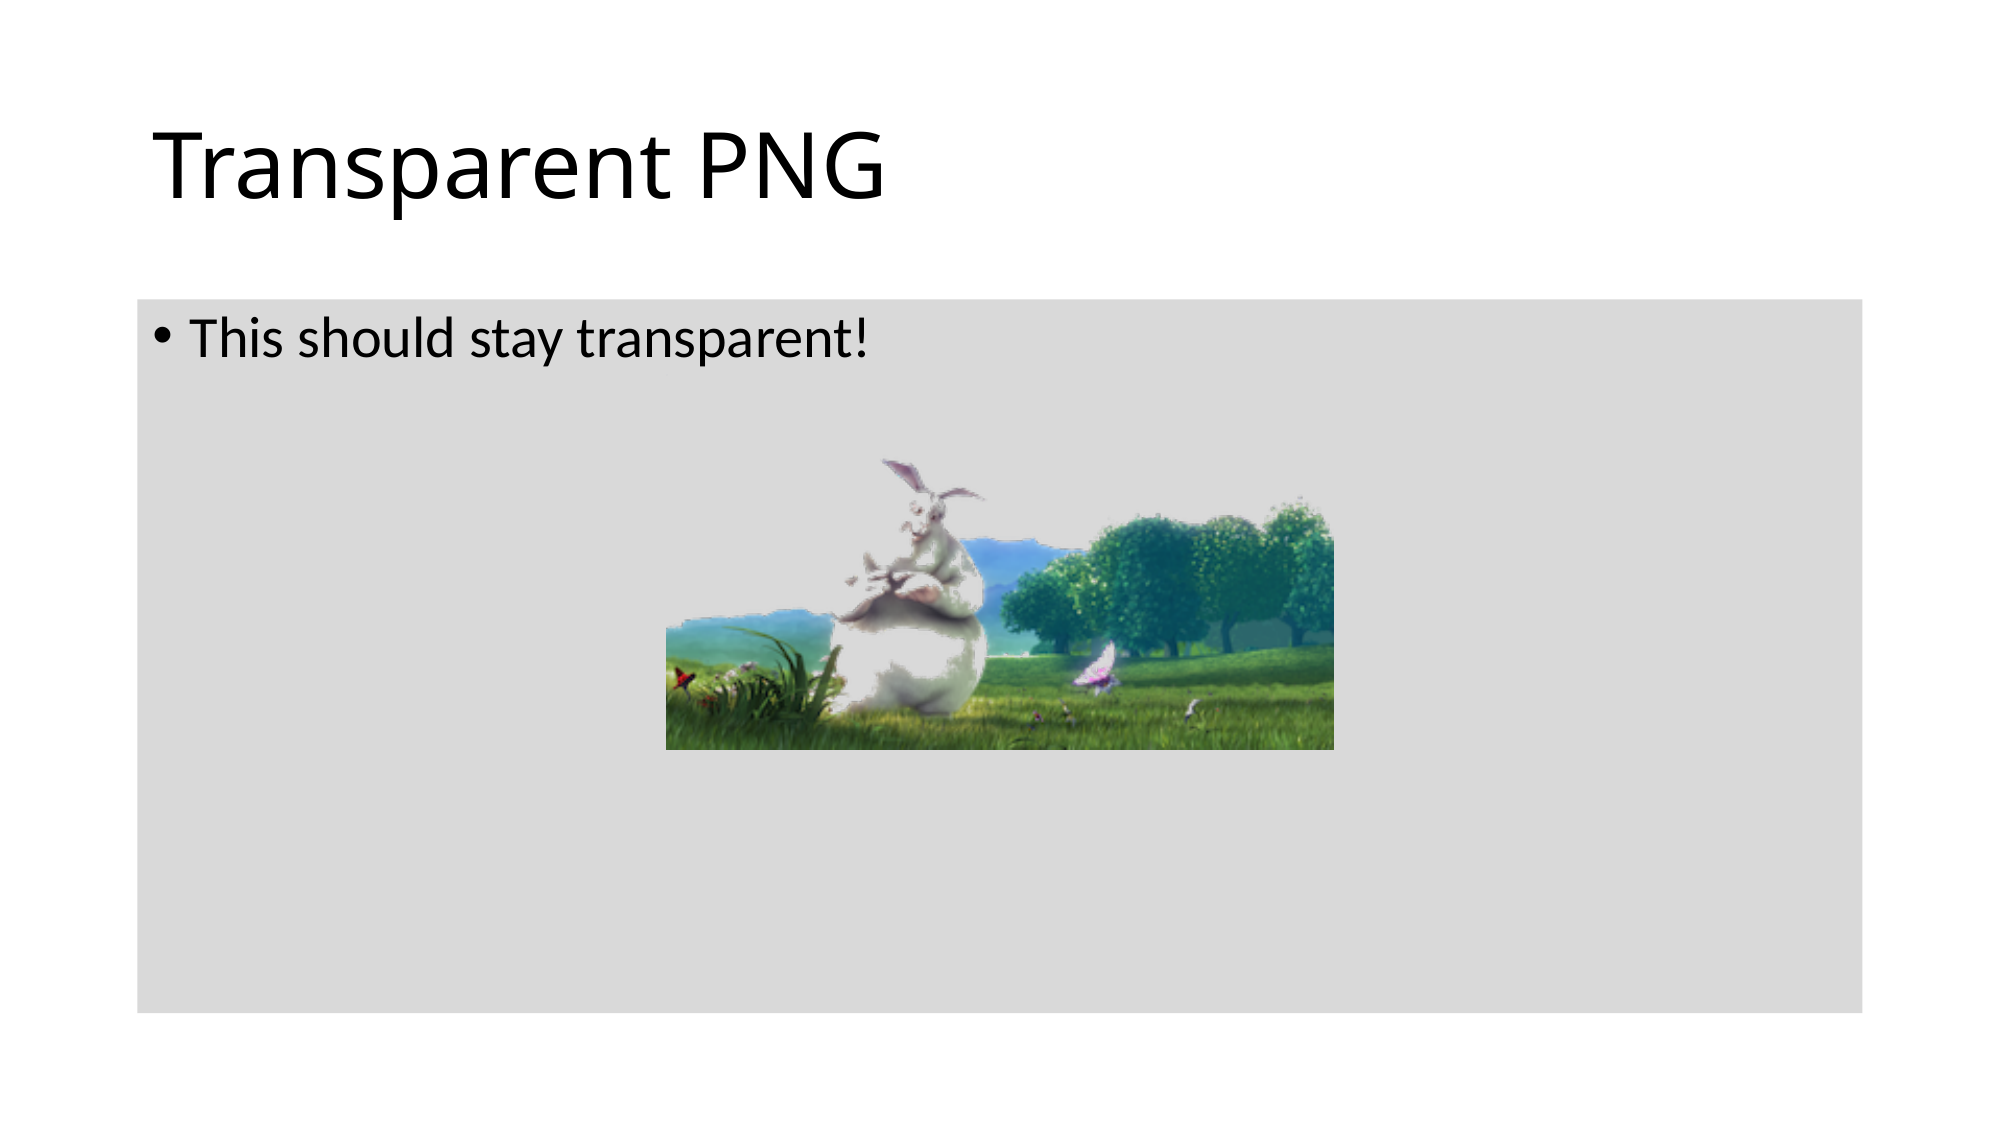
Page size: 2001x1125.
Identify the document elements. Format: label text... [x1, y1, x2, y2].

list This should stay transparent! [137, 299, 1863, 1014]
title Transparent PNG [137, 59, 1863, 278]
picture [666, 374, 1334, 750]
